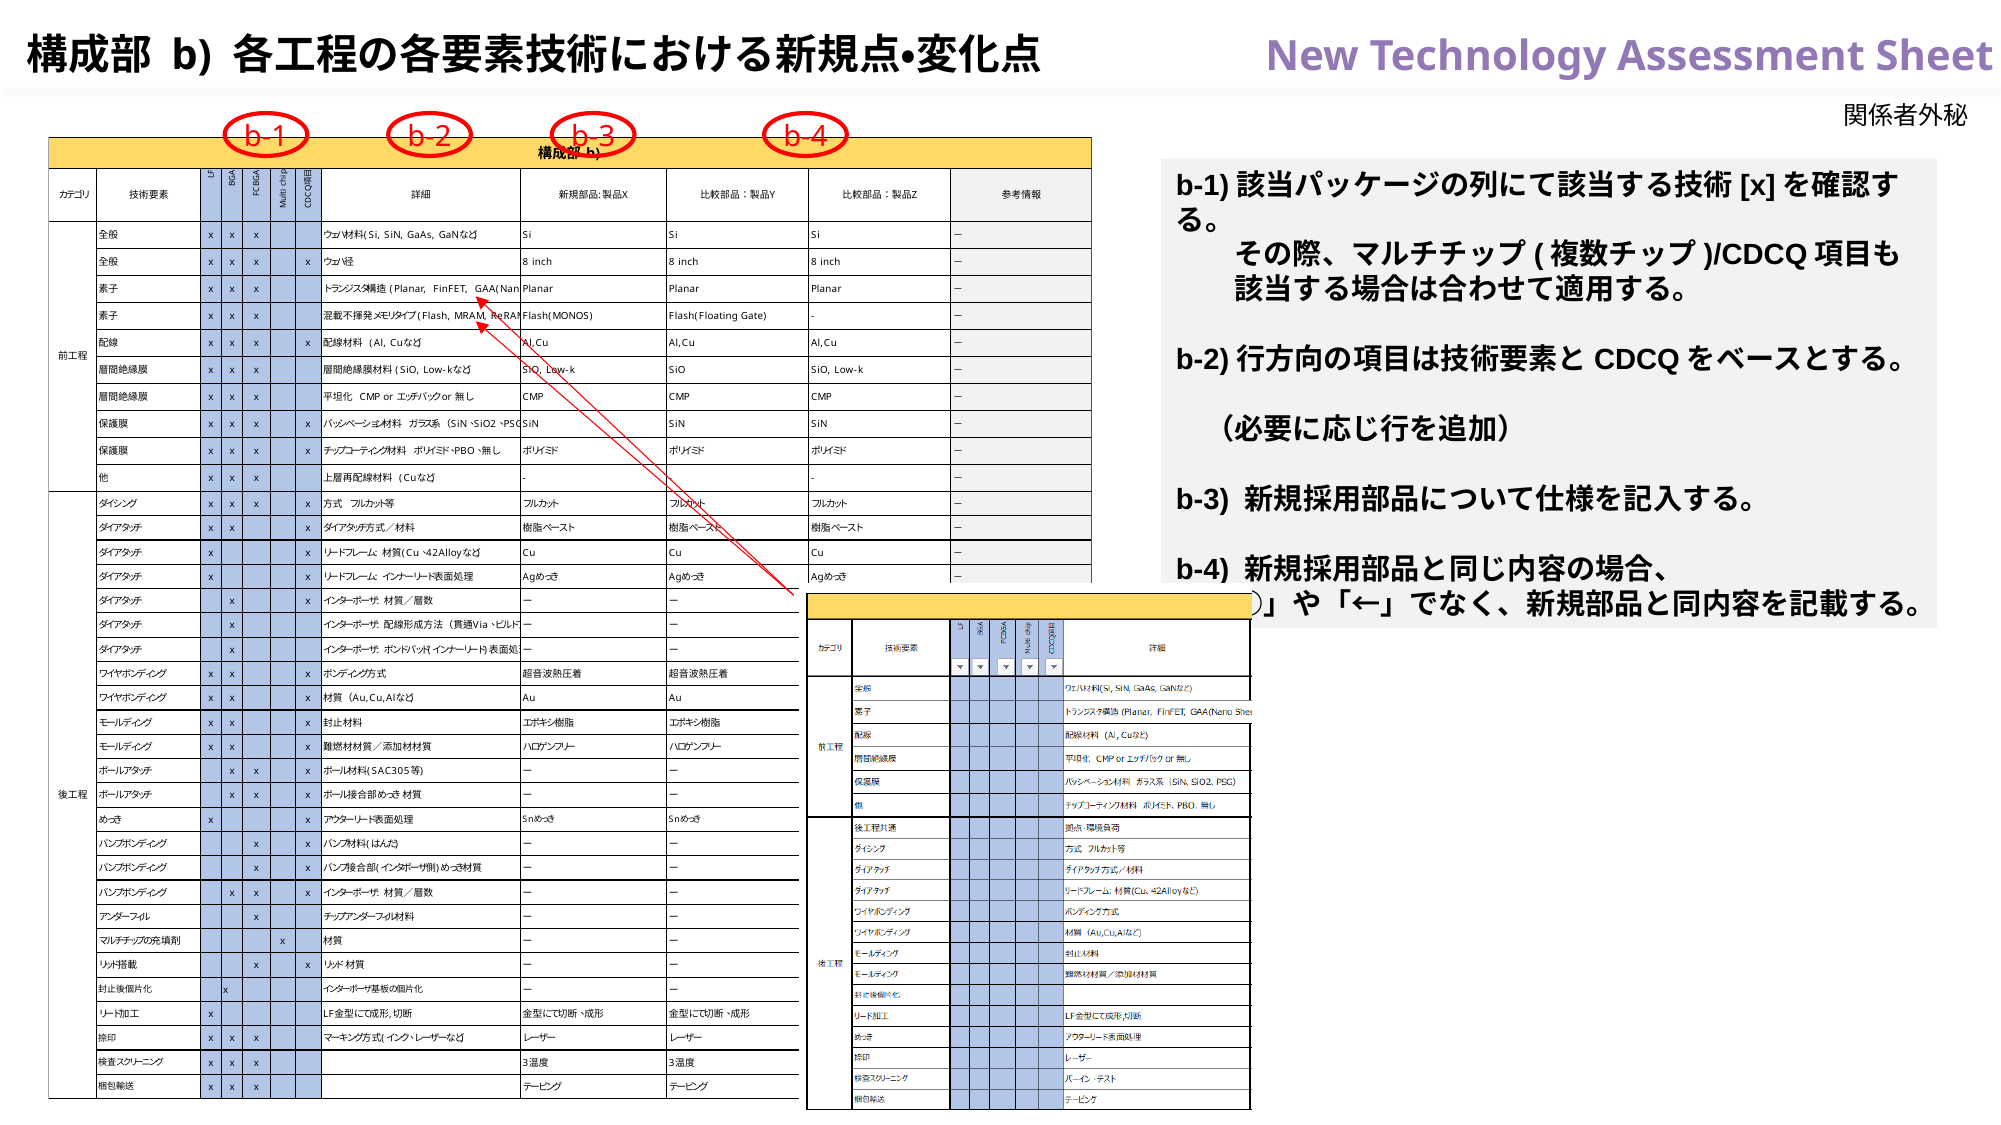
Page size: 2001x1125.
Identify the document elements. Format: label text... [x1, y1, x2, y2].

picture [48, 137, 1252, 1115]
text_box 関係者外秘 [1828, 92, 1984, 137]
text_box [475, 321, 794, 596]
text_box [475, 296, 794, 321]
text_box b-1)該当パッケージの列にて該当する技術[x]を確認する。 その際、マルチチップ(複数チップ)/CDCQ項目も 該当する場合は合わせて適用する。 b-2)行方向の項目は技術要素とCDCQをベースとする。 （必要に応じ行を追加） b-3) 新規採用部品について仕様を記入する。 b-4) 新規採用部品と同じ内容の場合、 「○」や「←」でなく、新規部品と同内容を記載する。 [1161, 158, 1938, 628]
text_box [388, 110, 471, 161]
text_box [551, 110, 635, 161]
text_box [224, 110, 308, 161]
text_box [764, 110, 847, 161]
text_box 構成部 b) 各工程の各要素技術における新規点・変化点 [11, 20, 1267, 86]
